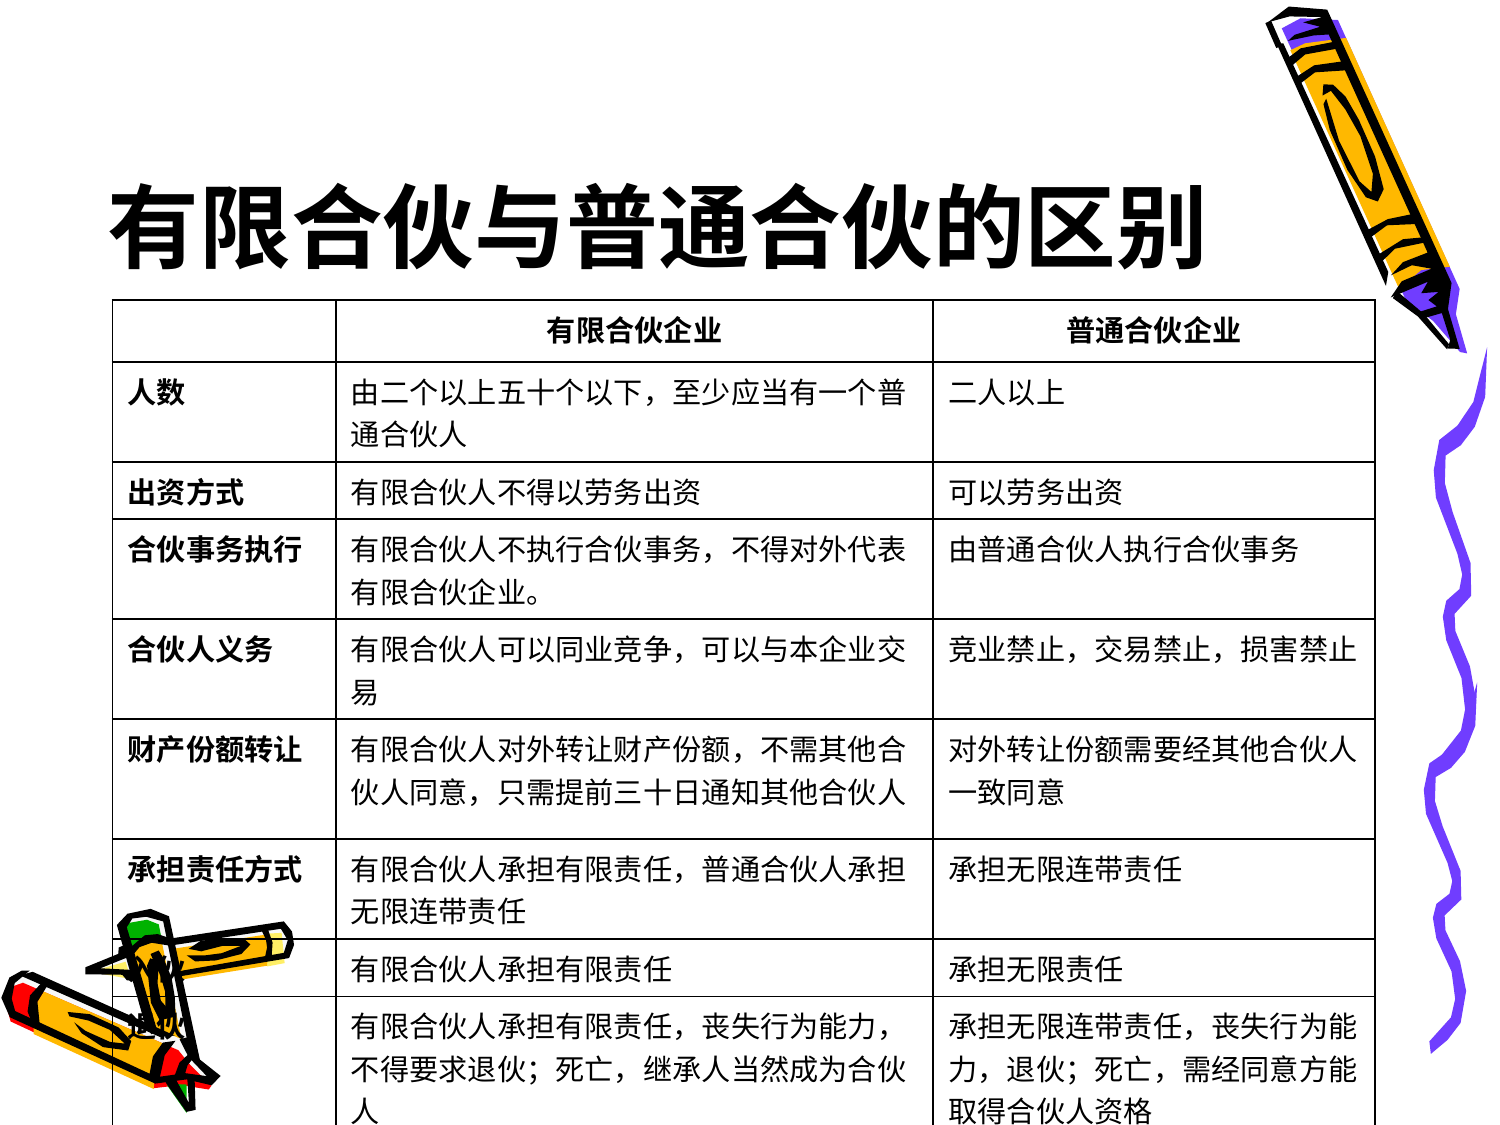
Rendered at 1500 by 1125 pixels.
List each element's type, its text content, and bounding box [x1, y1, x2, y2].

table_cell 财产份额转让 [113, 720, 335, 838]
table_cell 承担无限连带责任，丧失行为能力，退伙；死亡，需经同意方能取得合伙人资格 [934, 997, 1374, 1125]
table_cell 由二个以上五十个以下，至少应当有一个普通合伙人 [337, 363, 932, 461]
table_cell 可以劳务出资 [934, 463, 1374, 518]
table_header 普通合伙企业 [934, 301, 1374, 361]
table_header 有限合伙企业 [337, 301, 932, 361]
table_cell 承担无限责任 [934, 940, 1374, 996]
table_cell 有限合伙人承担有限责任，丧失行为能力，不得要求退伙；死亡，继承人当然成为合伙人 [337, 997, 932, 1125]
table_cell 有限合伙人不得以劳务出资 [337, 463, 932, 518]
table_cell 合伙事务执行 [113, 520, 335, 618]
table_cell 人数 [113, 363, 335, 461]
table_cell 承担无限连带责任 [934, 840, 1374, 938]
table_cell 有限合伙人承担有限责任，普通合伙人承担无限连带责任 [337, 840, 932, 938]
table_cell 有限合伙人对外转让财产份额，不需其他合伙人同意，只需提前三十日通知其他合伙人 [337, 720, 932, 838]
table_cell 竞业禁止，交易禁止，损害禁止 [934, 620, 1374, 718]
table_cell 有限合伙人不执行合伙事务，不得对外代表有限合伙企业。 [337, 520, 932, 618]
table_cell 二人以上 [934, 363, 1374, 461]
table_cell 有限合伙人承担有限责任 [337, 940, 932, 996]
table_cell 对外转让份额需要经其他合伙人一致同意 [934, 720, 1374, 838]
table_cell 承担责任方式 [113, 840, 335, 938]
table_cell 出资方式 [113, 463, 335, 518]
table_cell 由普通合伙人执行合伙事务 [934, 520, 1374, 618]
title 有限合伙与普通合伙的区别 [76, 24, 1240, 288]
table_header [113, 301, 335, 361]
table_cell 合伙人义务 [113, 620, 335, 718]
table_cell 入伙 [113, 940, 335, 996]
table_cell 退伙 [113, 997, 335, 1125]
table_cell 有限合伙人可以同业竞争，可以与本企业交易 [337, 620, 932, 718]
